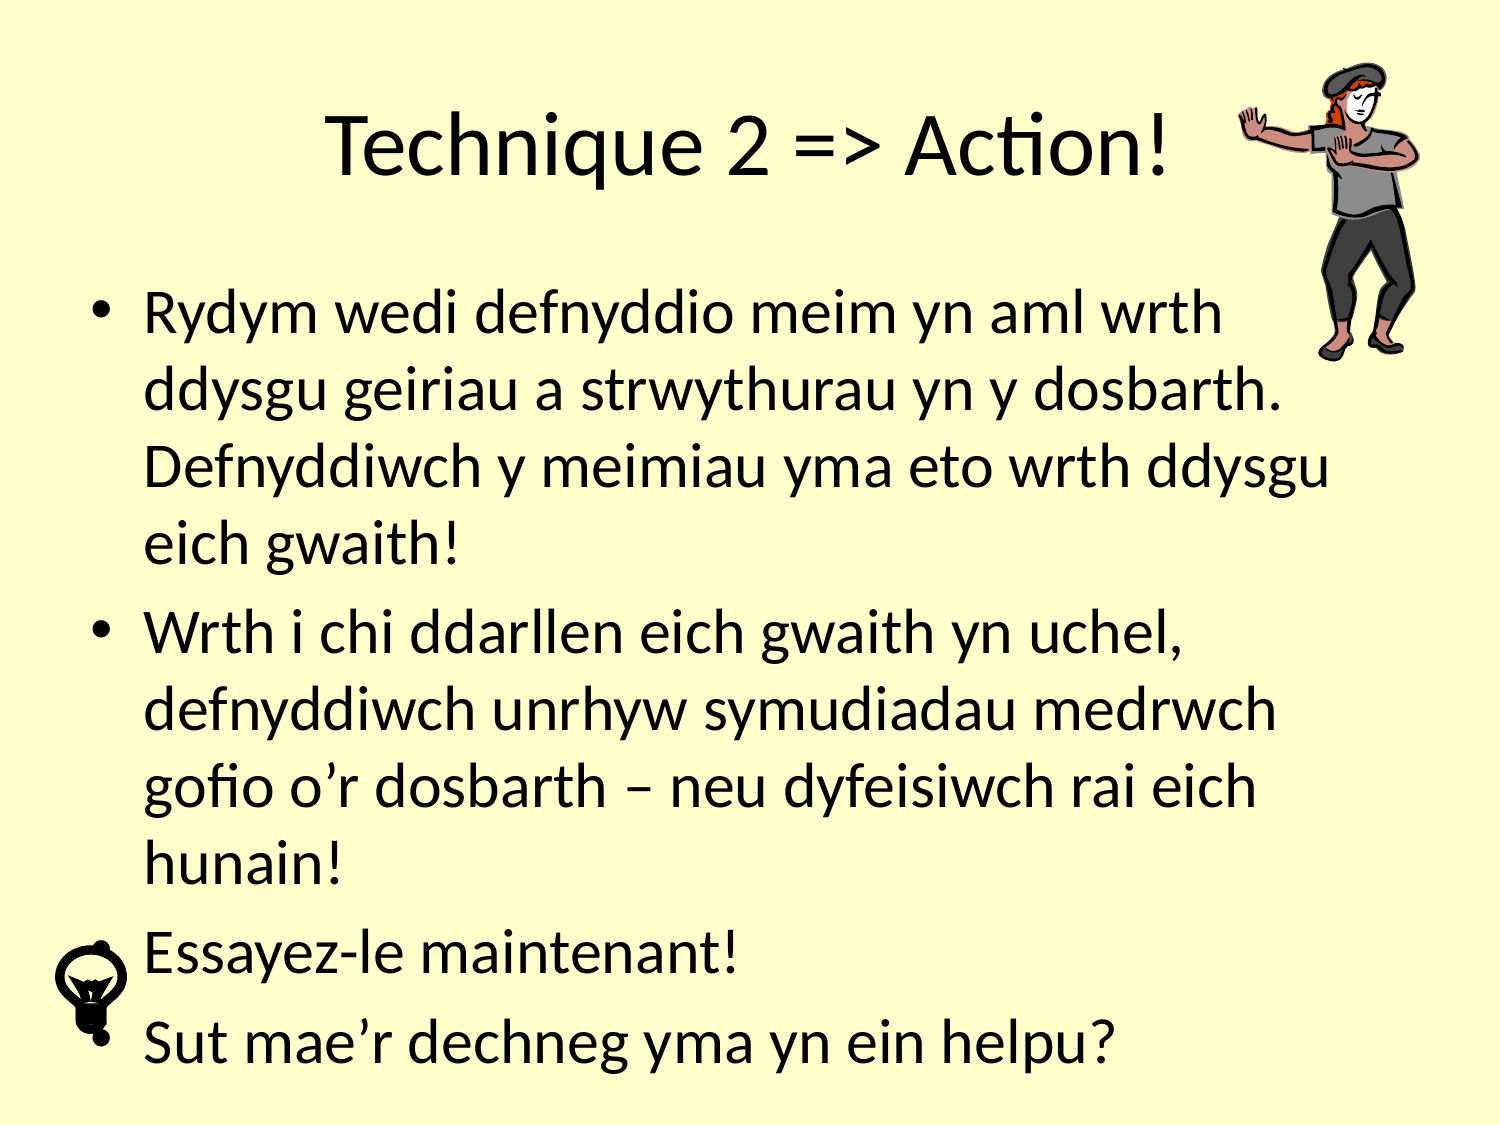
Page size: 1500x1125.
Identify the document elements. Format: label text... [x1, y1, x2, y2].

text_box [59, 950, 123, 1030]
picture [1237, 62, 1422, 362]
list Rydym wedi defnyddio meim yn aml wrth ddysgu geiriau a strwythurau yn y dosbarth. Defnyddiwch y meimiau yma eto wrth ddysgu eich gwaith! Wrth i chi ddarllen eich gwaith yn uchel, defnyddiwch unrhyw symudiadau medrwch gofio o’r dosbarth – neu dyfeisiwch rai eich hunain! Essayez-le maintenant! Sut mae’r dechneg yma yn ein helpu? [75, 262, 1425, 1088]
title Technique 2 => Action! [75, 45, 1425, 233]
